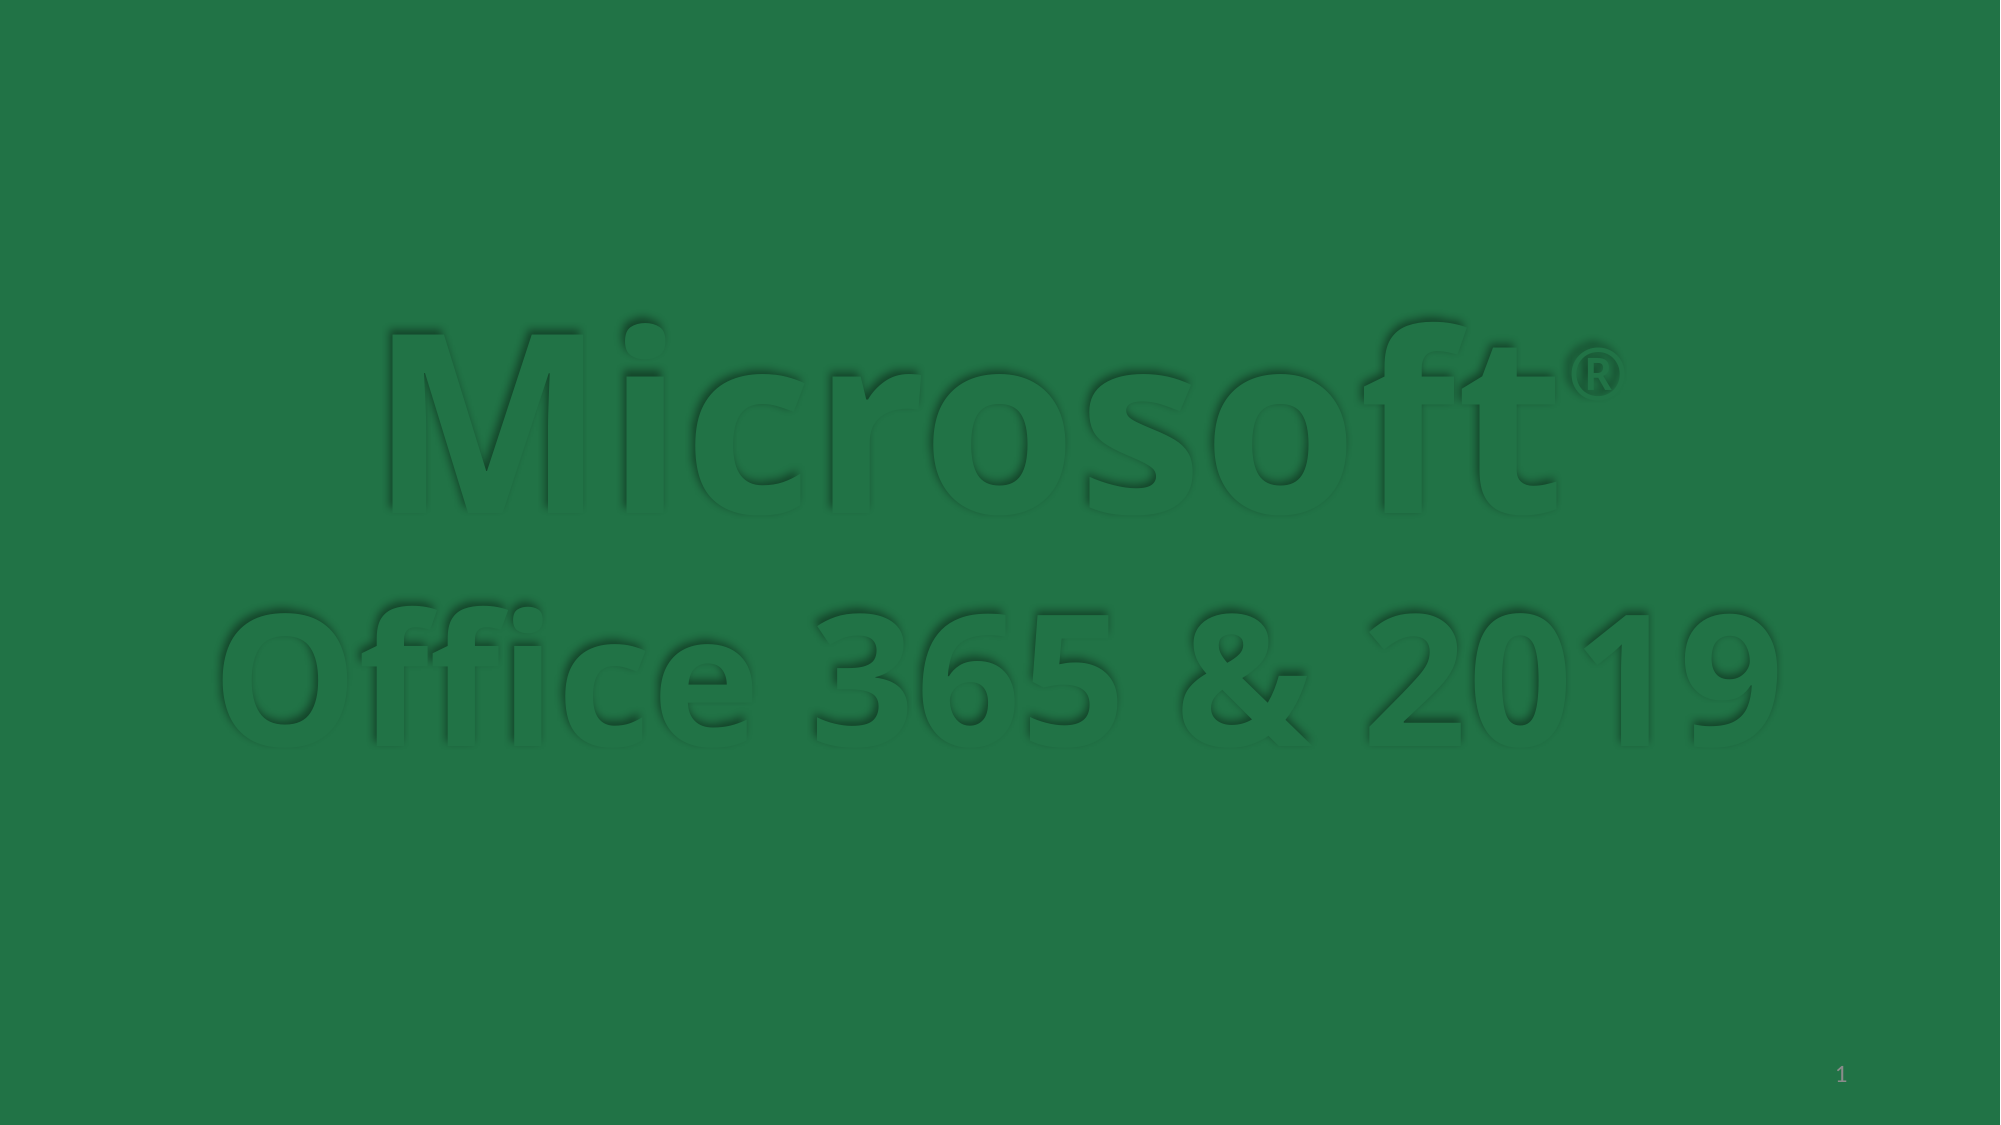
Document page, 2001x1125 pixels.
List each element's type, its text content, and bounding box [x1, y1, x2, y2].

slide_number 1 [1412, 1042, 1863, 1103]
text_box Microsoft® Office 365 & 2019 [138, 255, 1862, 791]
